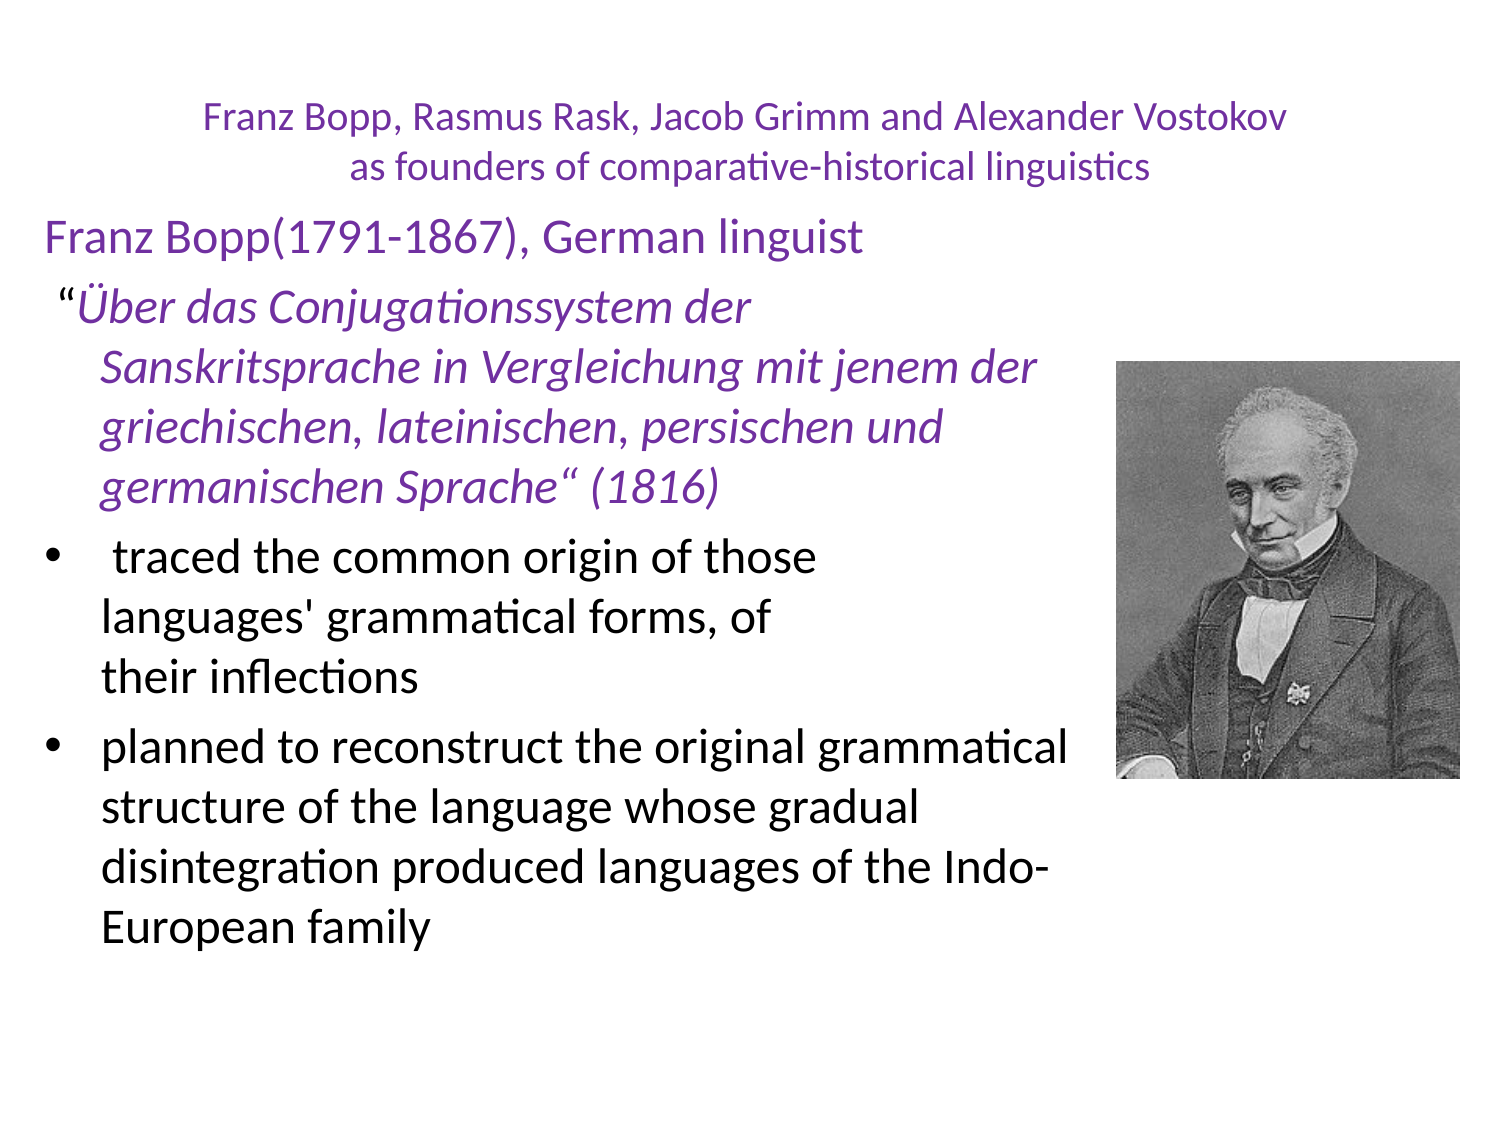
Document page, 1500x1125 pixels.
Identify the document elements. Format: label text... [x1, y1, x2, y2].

picture [1115, 361, 1461, 780]
list Franz Bopp(1791-1867), German linguist “Über das Conjugationssystem der Sanskritsprache in Vergleichung mit jenem der griechischen, lateinischen, persischen und germanischen Sprache“ (1816) traced the common origin of those languages' grammatical forms, of their inflections planned to reconstruct the original grammatical structure of the language whose gradual disintegration produced languages of the Indo-European family [29, 196, 1093, 1083]
title Franz Bopp, Rasmus Rask, Jacob Grimm and Alexander Vostokov as founders of comparative-historical linguistics [75, 45, 1425, 233]
